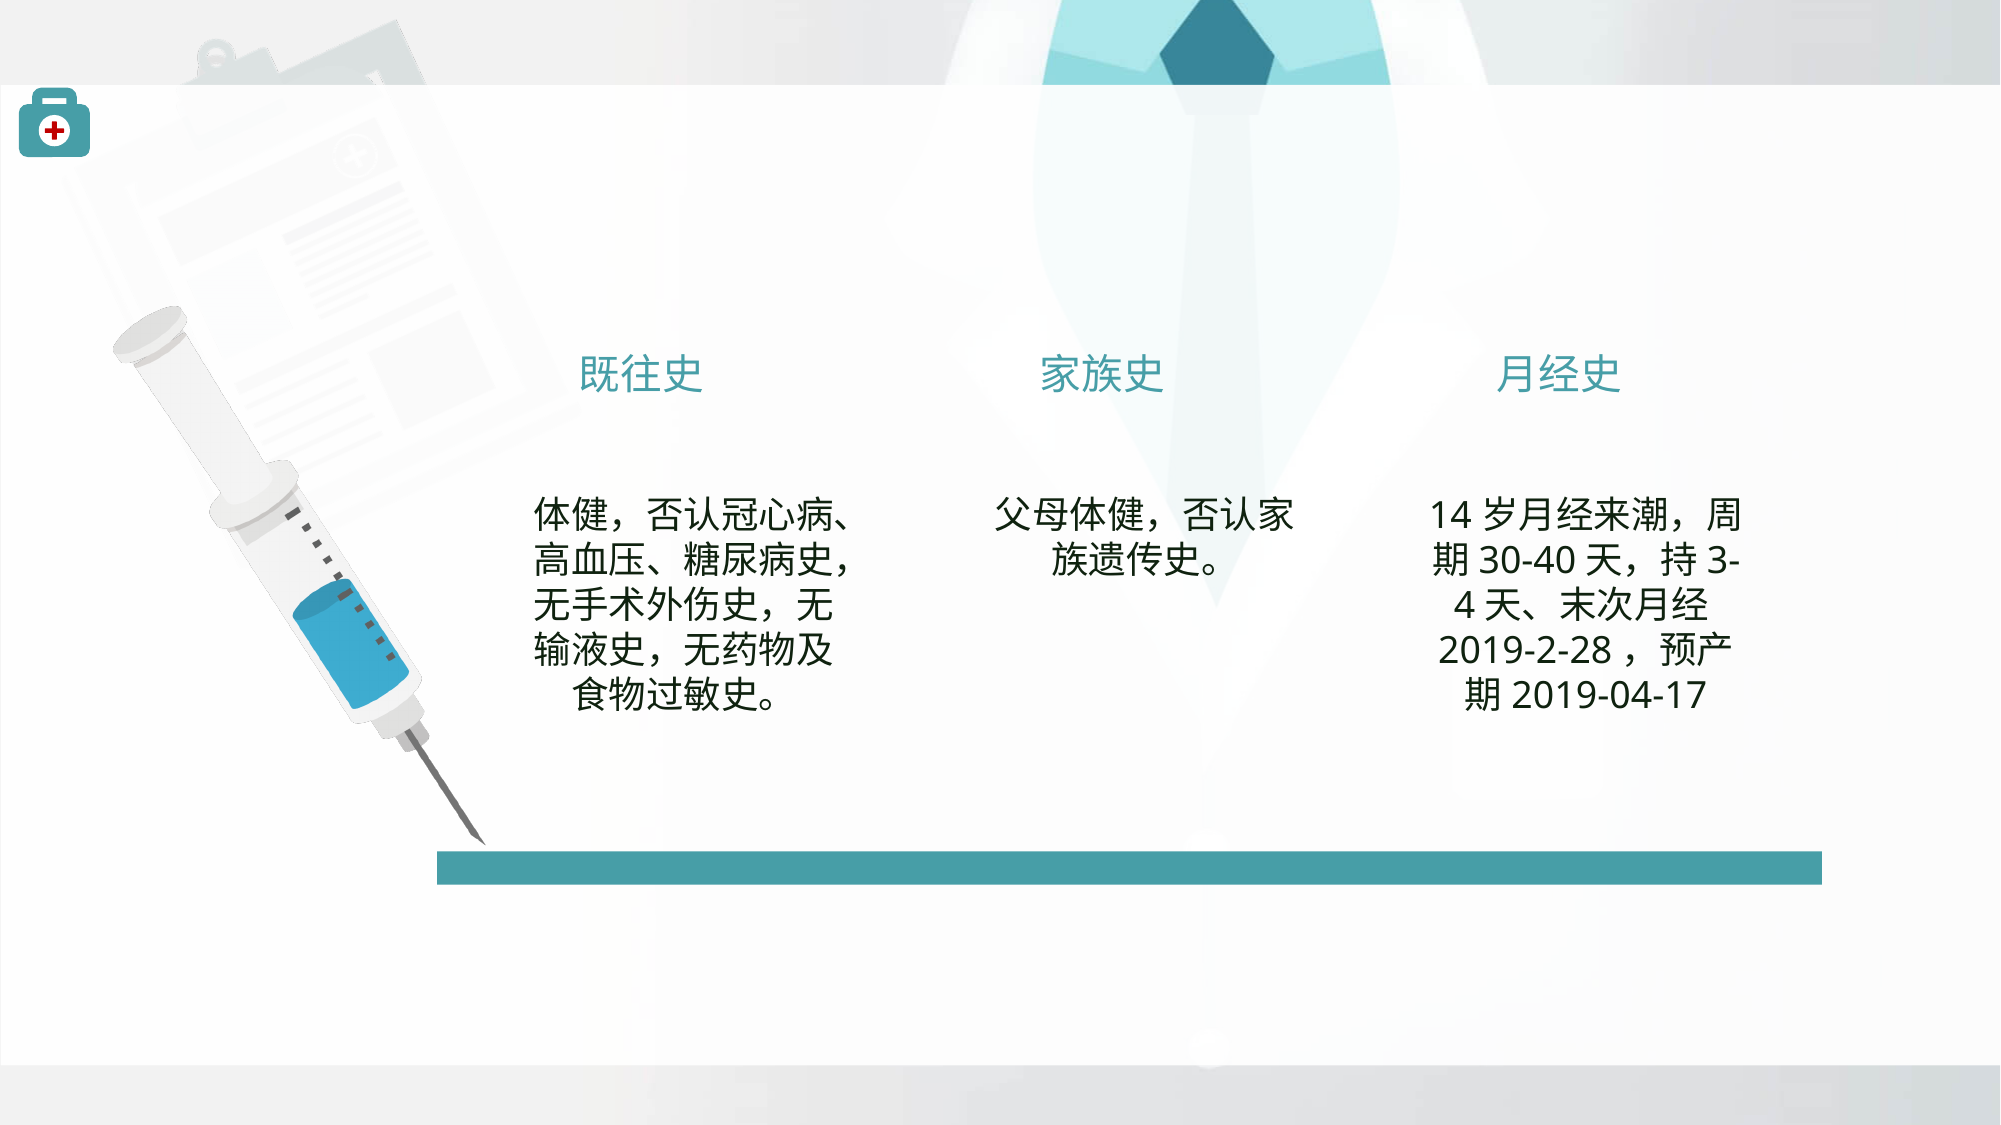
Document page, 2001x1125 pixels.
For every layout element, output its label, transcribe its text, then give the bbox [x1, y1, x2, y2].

text_box 体健，否认冠心病、高血压、糖尿病史，无手术外伤史，无输液史，无药物及食物过敏史。 [558, 483, 864, 750]
text_box 既往史 [563, 324, 773, 382]
picture [18, 263, 596, 850]
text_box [18, 92, 90, 158]
text_box 14岁月经来潮，周期30-40天，持3-4天、末次月经2019-2-28，预产期2019-04-17 [1406, 483, 1766, 750]
text_box 父母体健，否认家族遗传史。 [965, 483, 1325, 750]
text_box 家族史 [1024, 324, 1234, 382]
picture [0, 1066, 2001, 1125]
text_box 月经史 [1481, 324, 1691, 382]
text_box [436, 850, 1823, 886]
picture [0, 0, 2001, 84]
